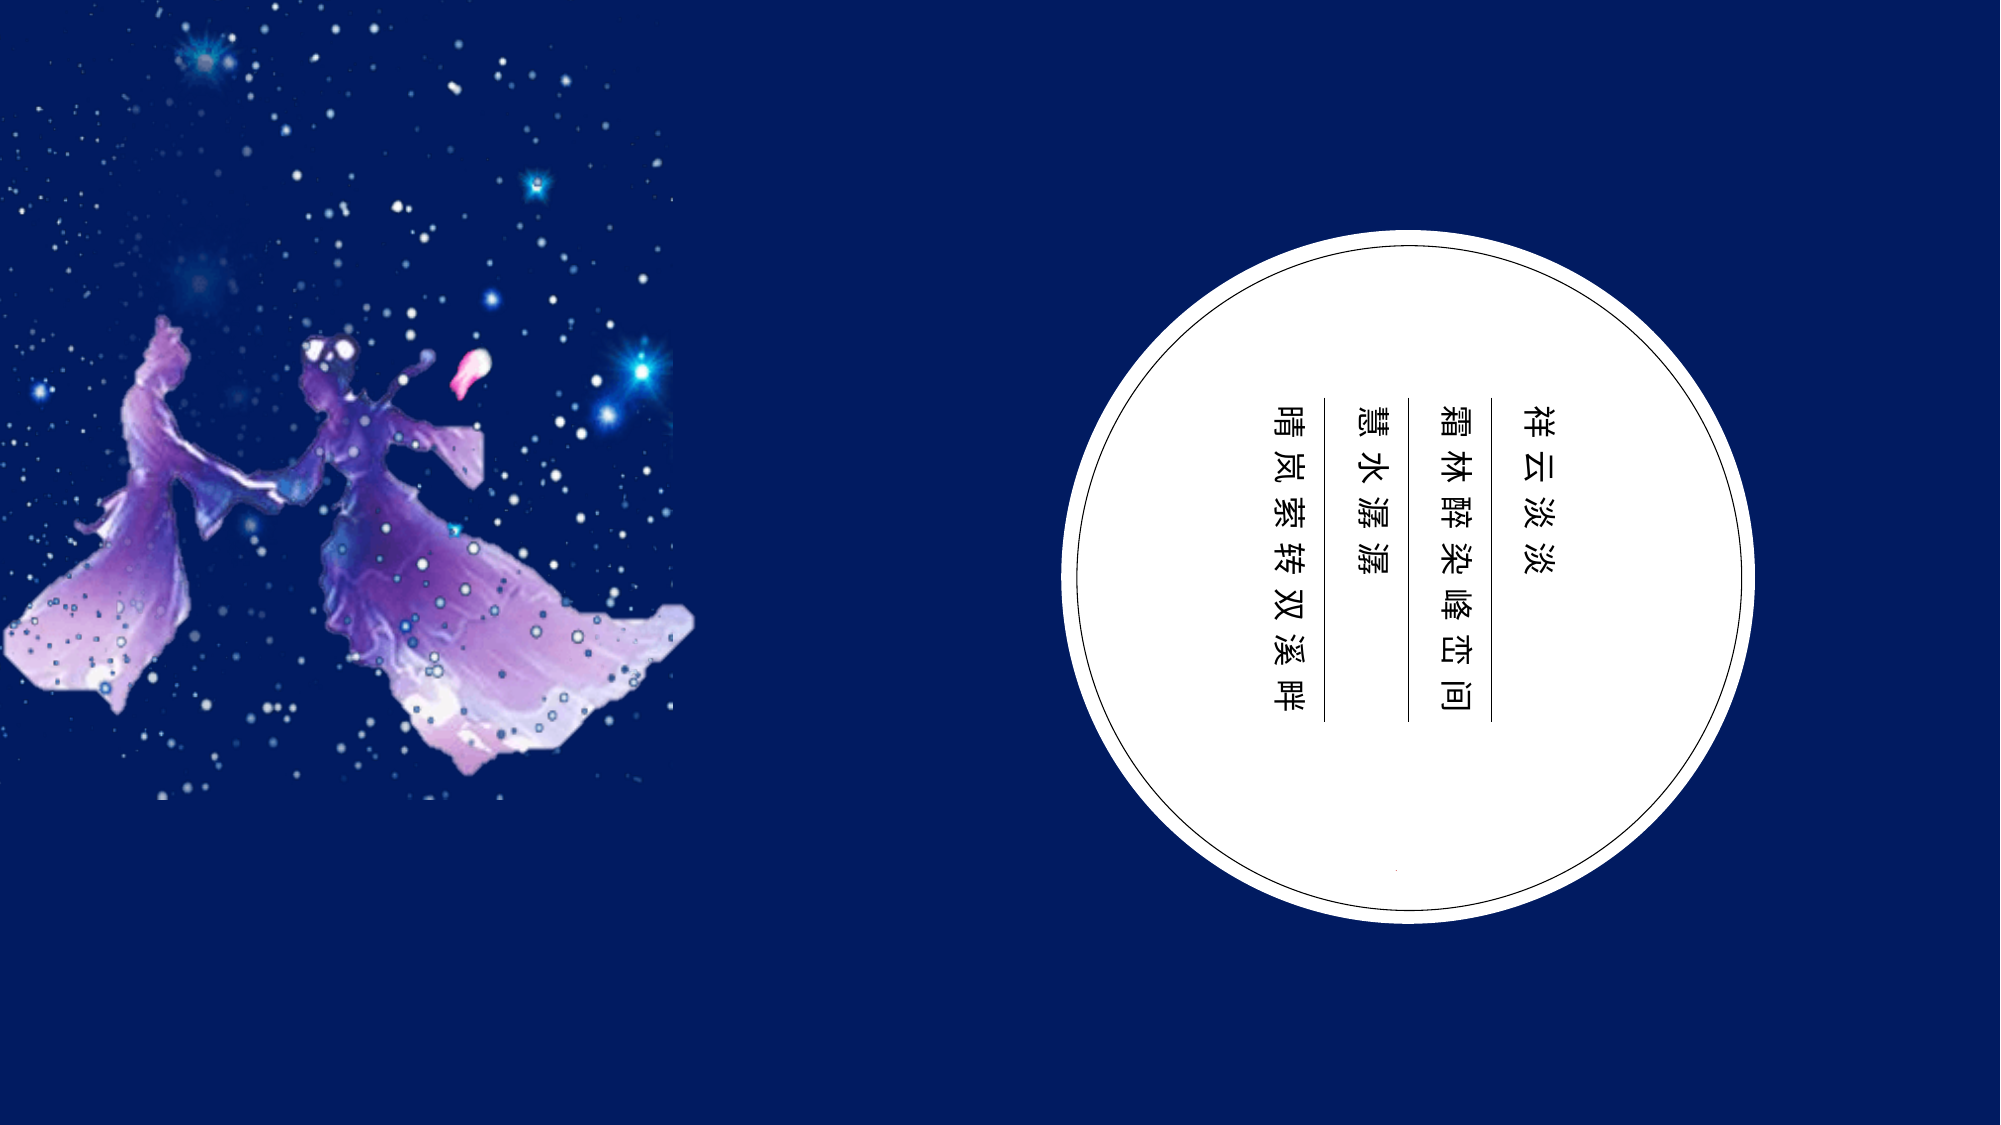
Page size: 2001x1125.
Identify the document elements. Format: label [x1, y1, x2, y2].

picture [0, 0, 1018, 962]
text_box [1061, 229, 1755, 924]
text_box [1247, 390, 1569, 763]
